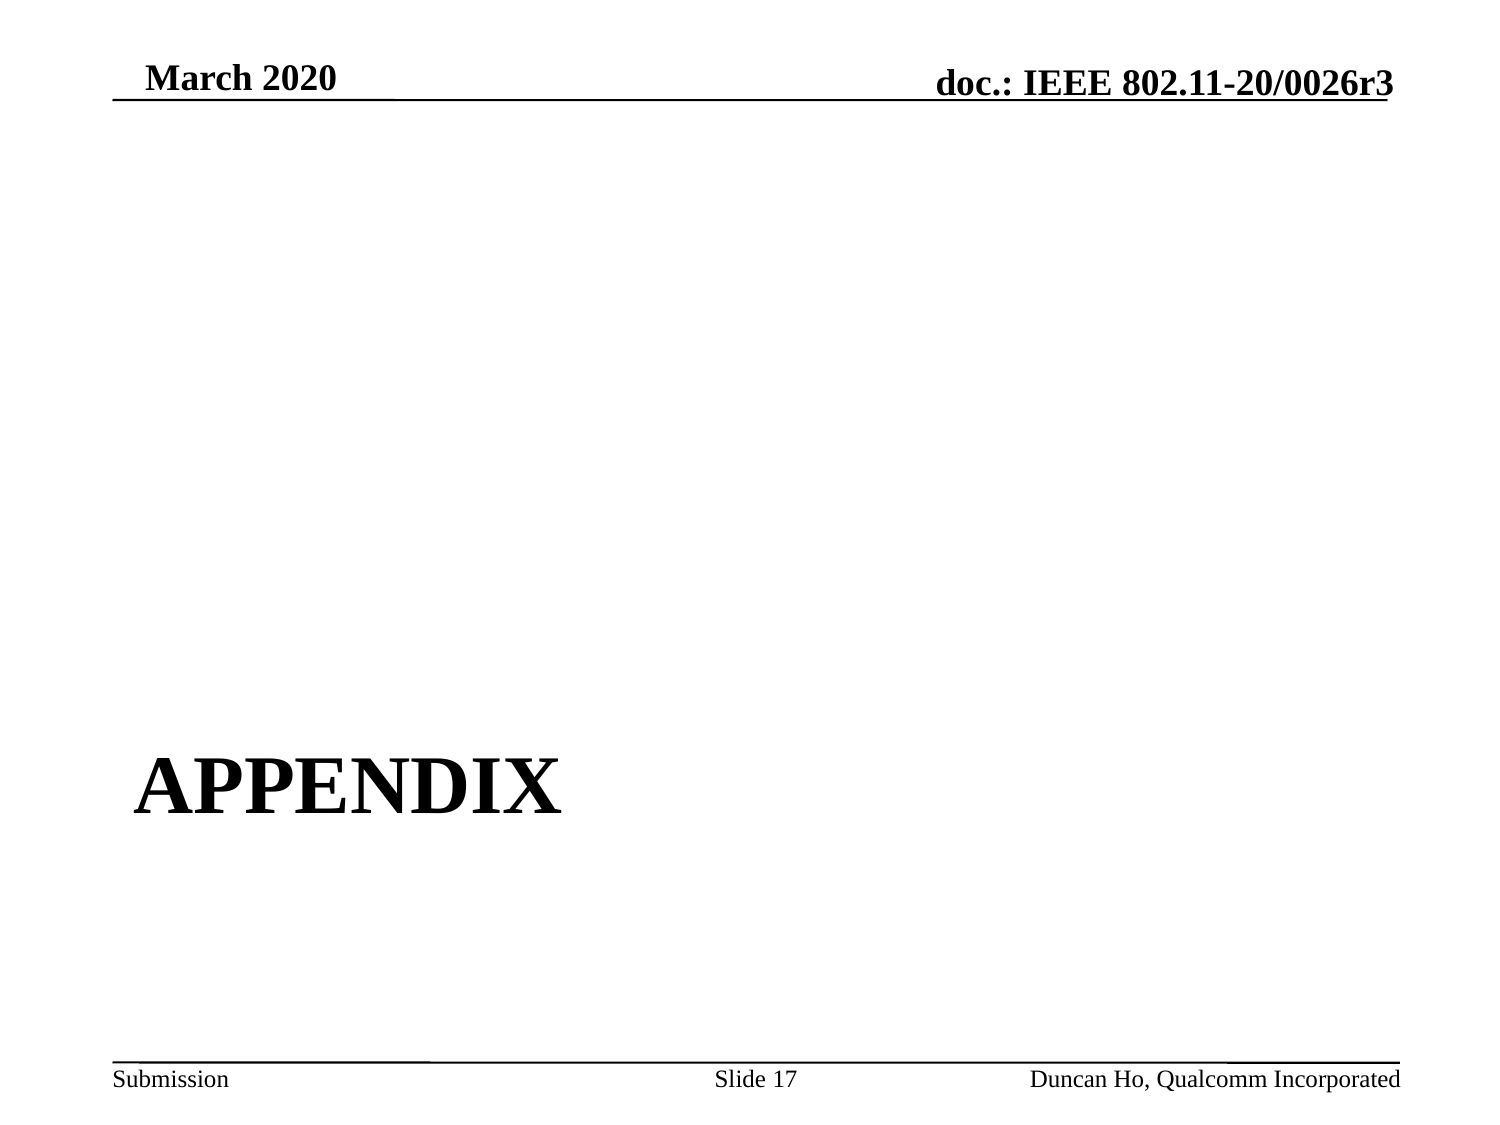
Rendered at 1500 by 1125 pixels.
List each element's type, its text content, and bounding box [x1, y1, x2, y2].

slide_number Slide 17 [712, 1061, 800, 1123]
title AppendiX [118, 722, 1394, 947]
footer Duncan Ho, Qualcomm Incorporated [878, 1061, 1402, 1093]
